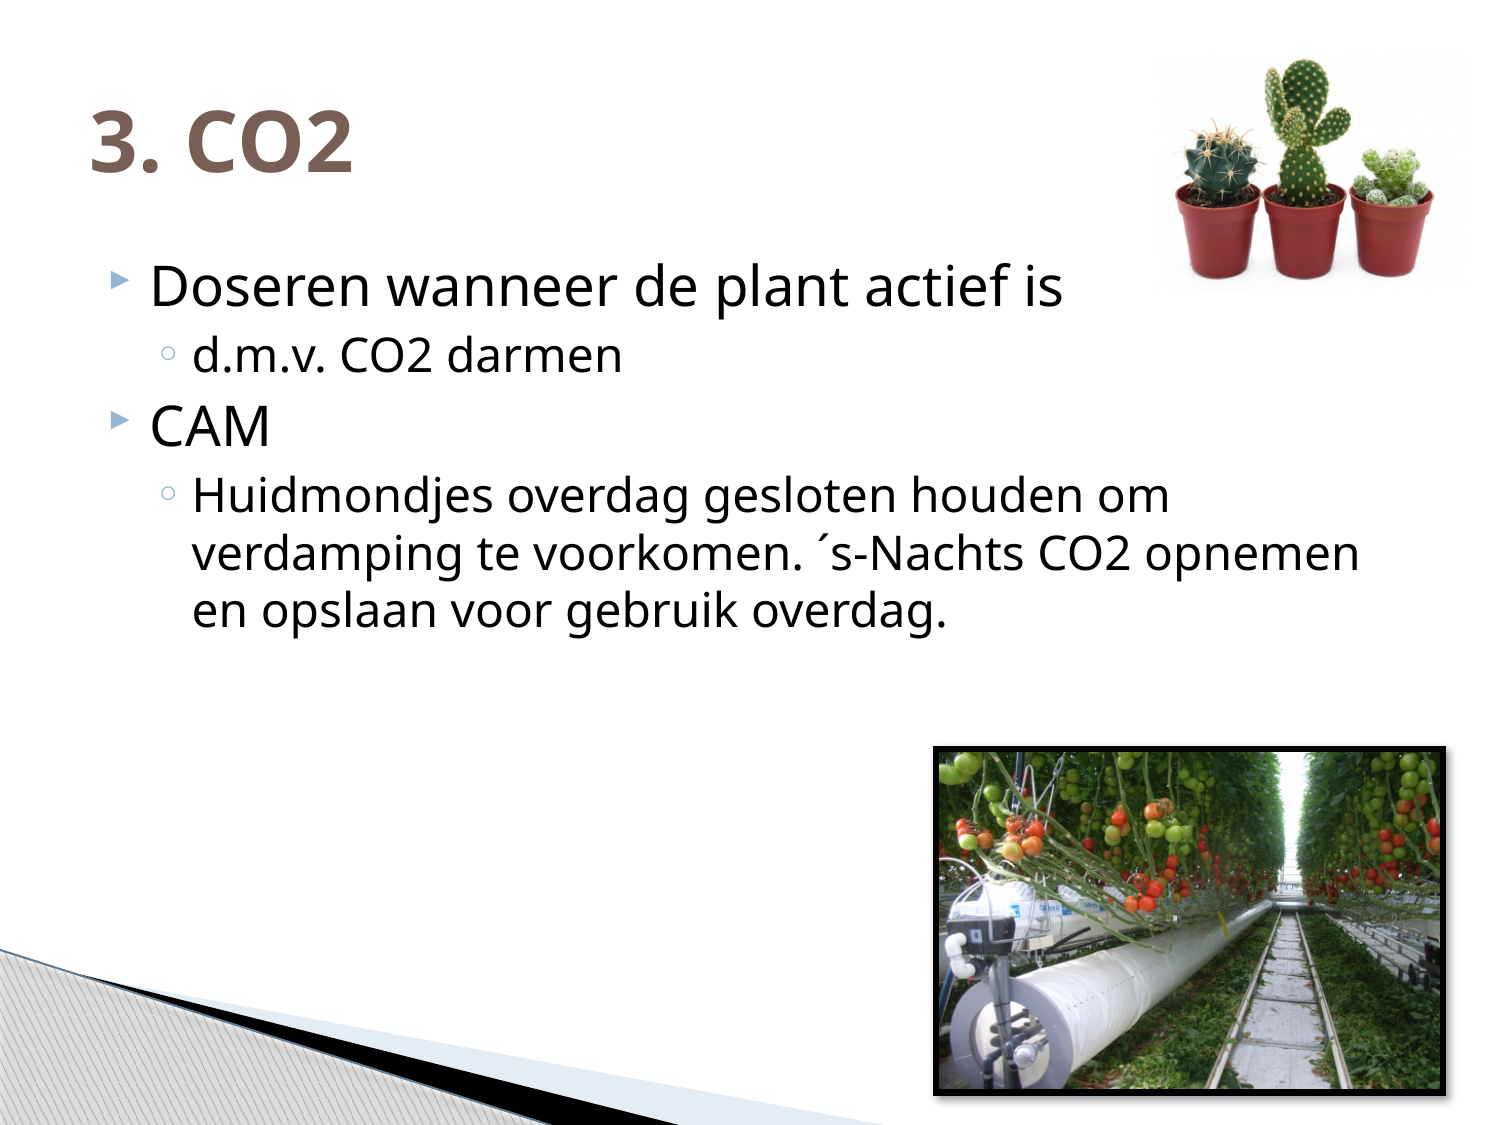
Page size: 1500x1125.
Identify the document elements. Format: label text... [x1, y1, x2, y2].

picture [938, 751, 1441, 1090]
picture [1153, 54, 1470, 291]
list Doseren wanneer de plant actief is d.m.v. CO2 darmen CAM Huidmondjes overdag gesloten houden om verdamping te voorkomen. ´s-Nachts CO2 opnemen en opslaan voor gebruik overdag. [75, 243, 1425, 986]
title 3. CO2 [75, 45, 1425, 233]
